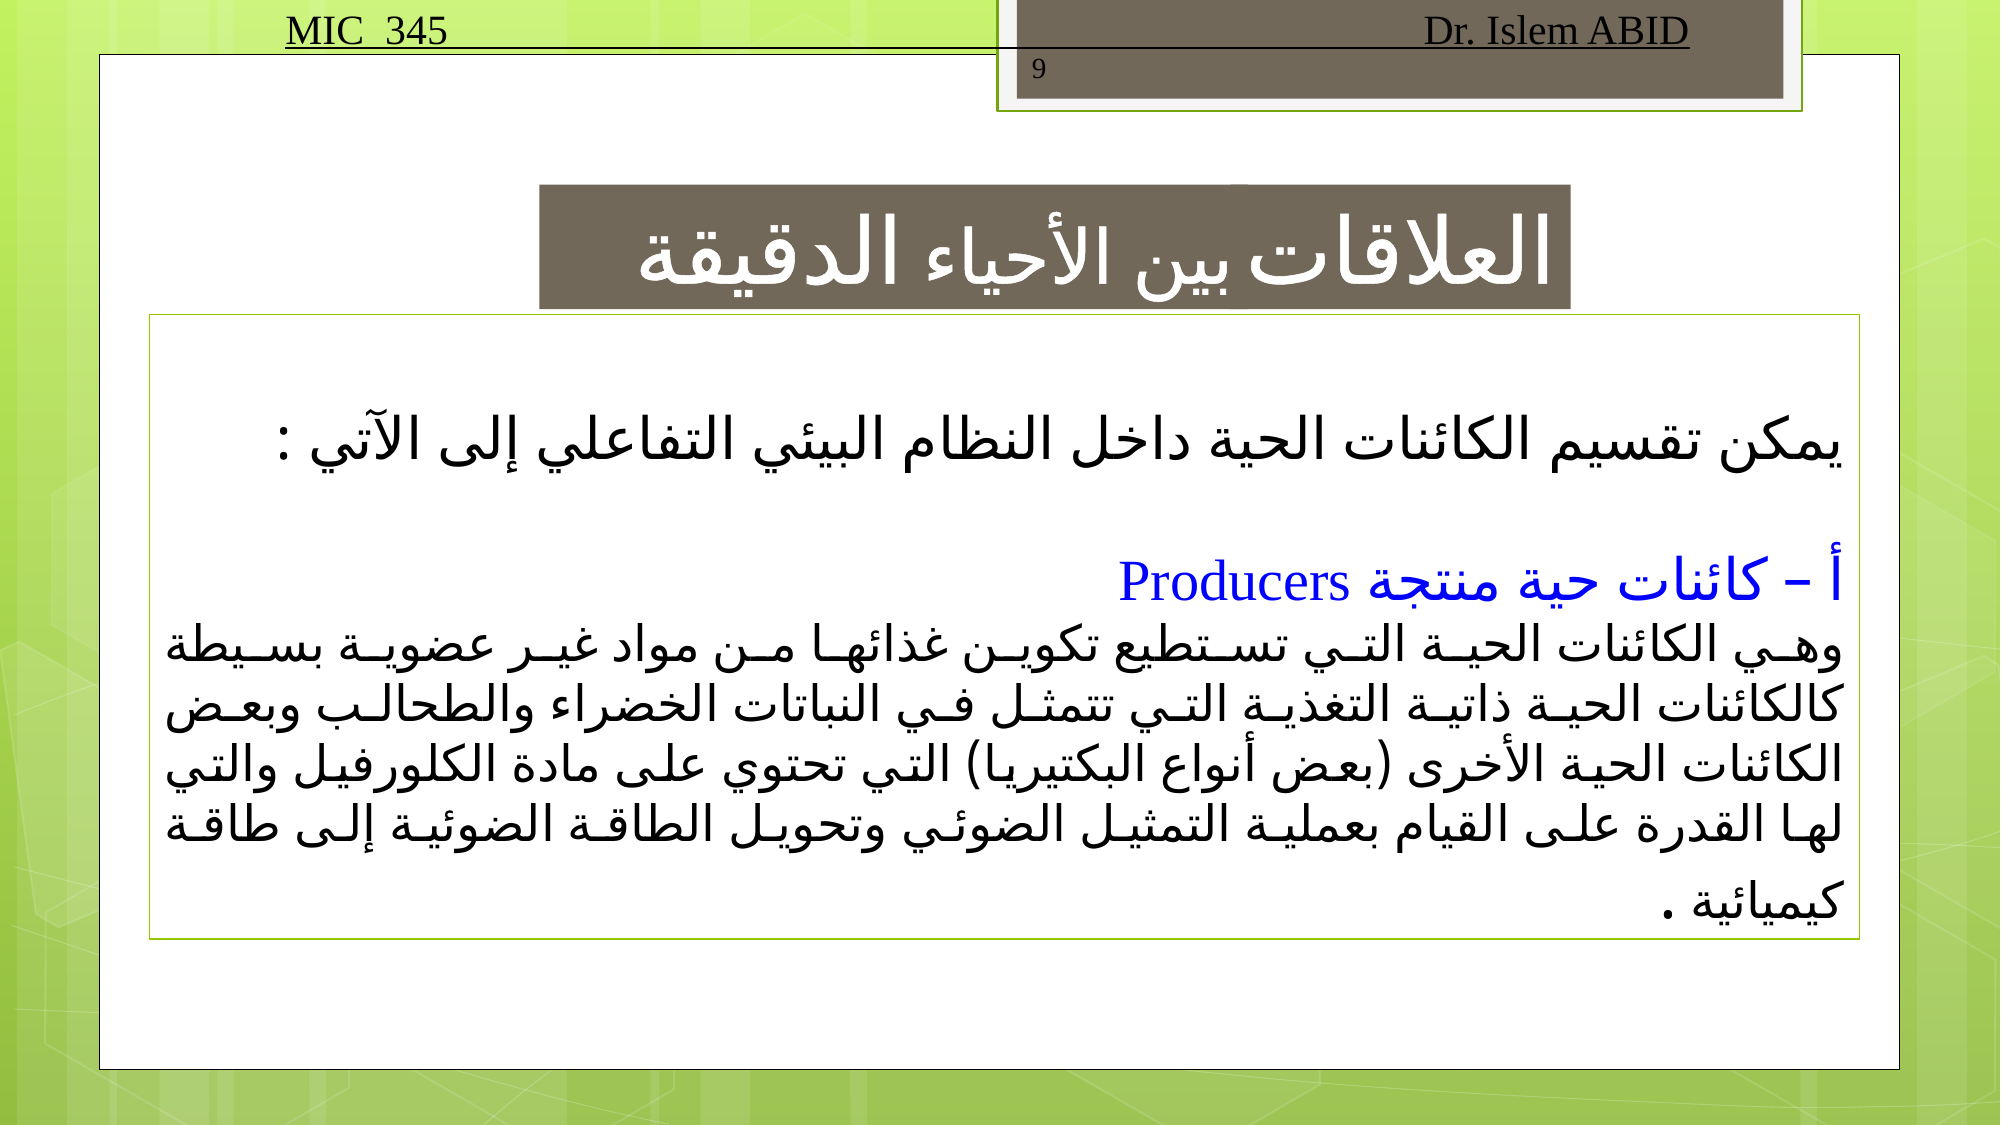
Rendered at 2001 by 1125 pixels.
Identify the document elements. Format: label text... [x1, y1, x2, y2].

text_box يمكن تقسيم الكائنات الحية داخل النظام البيئي التفاعلي إلى الآتي : أ – كائنات حية منتجة Producers وهي الكائنات الحية التي تستطيع تكوين غذائها من مواد غير عضوية بسيطة كالكائنات الحية ذاتية التغذية التي تتمثل في النباتات الخضراء والطحالب وبعض الكائنات الحية الأخرى (بعض أنواع البكتيريا) التي تحتوي على مادة الكلورفيل والتي لها القدرة على القيام بعملية التمثيل الضوئي وتحويل الطاقة الضوئية إلى طاقة كيميائية . [149, 314, 1860, 939]
text_box MIC 345 Dr. Islem ABID [270, 0, 1721, 121]
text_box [539, 184, 1566, 312]
slide_number 9 [1016, 36, 1309, 97]
